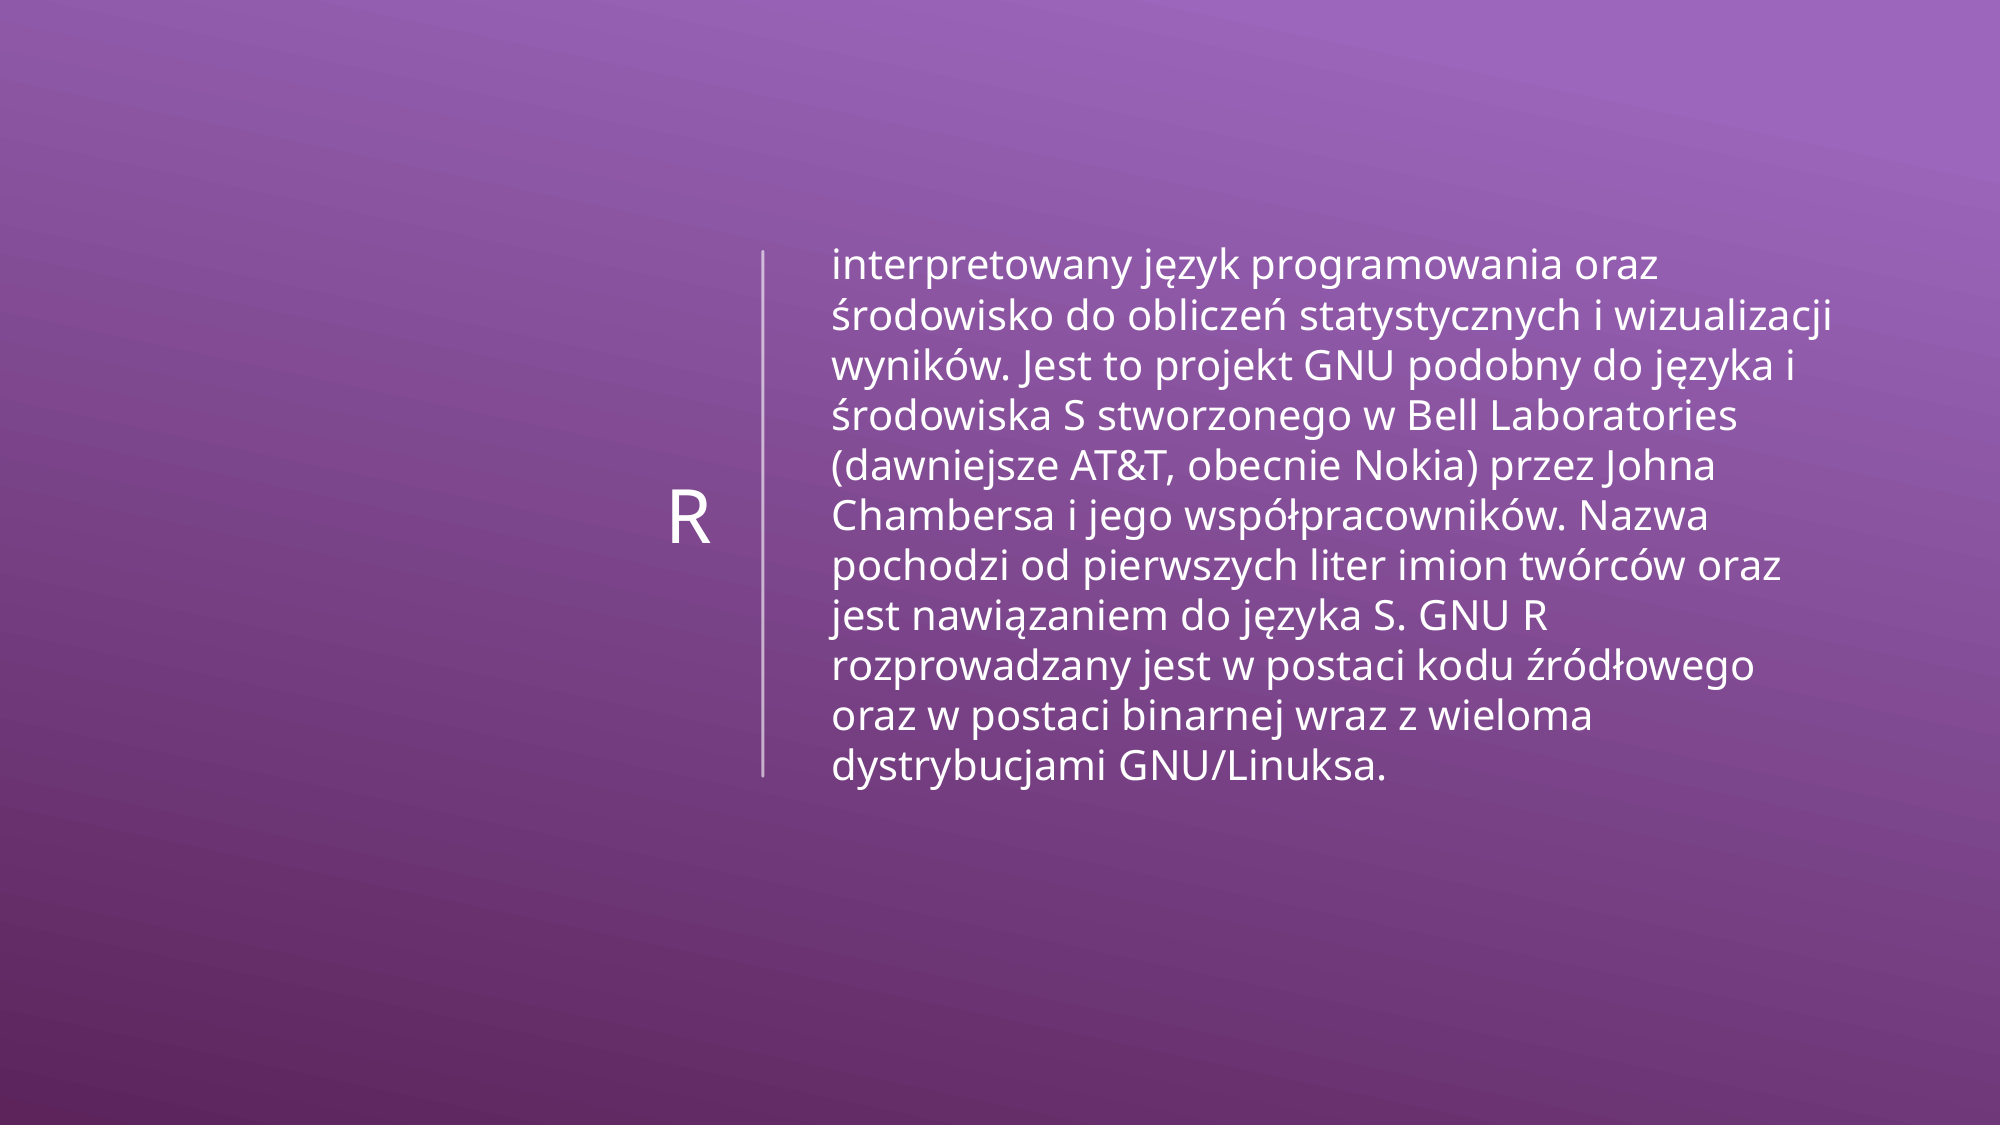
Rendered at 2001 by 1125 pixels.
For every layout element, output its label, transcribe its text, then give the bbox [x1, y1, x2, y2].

list interpretowany język programowania oraz środowisko do obliczeń statystycznych i wizualizacji wyników. Jest to projekt GNU podobny do języka i środowiska S stworzonego w Bell Laboratories (dawniejsze AT&T, obecnie Nokia) przez Johna Chambersa i jego współpracowników. Nazwa pochodzi od pierwszych liter imion twórców oraz jest nawiązaniem do języka S. GNU R rozprowadzany jest w postaci kodu źródłowego oraz w postaci binarnej wraz z wieloma dystrybucjami GNU/Linuksa. [816, 112, 1849, 915]
text_box [0, 0, 2000, 1125]
title R [112, 112, 727, 915]
